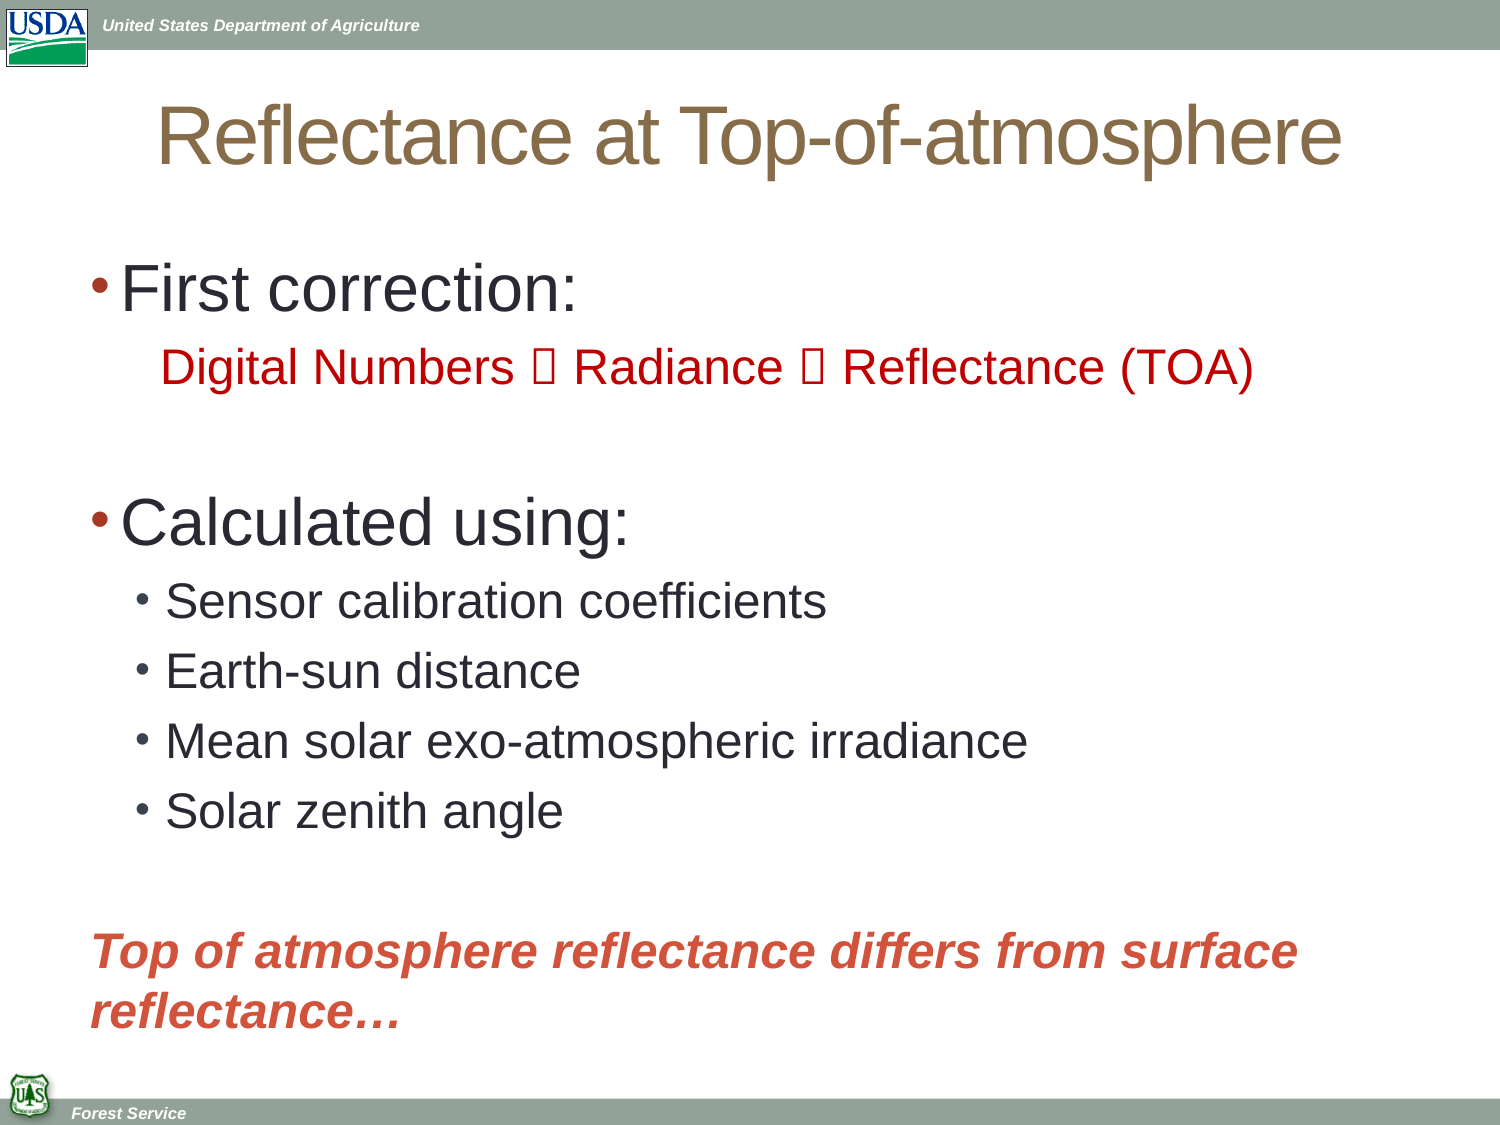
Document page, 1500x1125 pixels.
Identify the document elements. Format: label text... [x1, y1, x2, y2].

picture [7, 10, 87, 66]
list First correction: Digital Numbers  Radiance  Reflectance (TOA) Calculated using: Sensor calibration coefficients Earth-sun distance Mean solar exo-atmospheric irradiance Solar zenith angle Top of atmosphere reflectance differs from surface reflectance… [75, 237, 1425, 1063]
title Reflectance at Top-of-atmosphere [75, 50, 1425, 213]
picture [6, 1071, 54, 1120]
